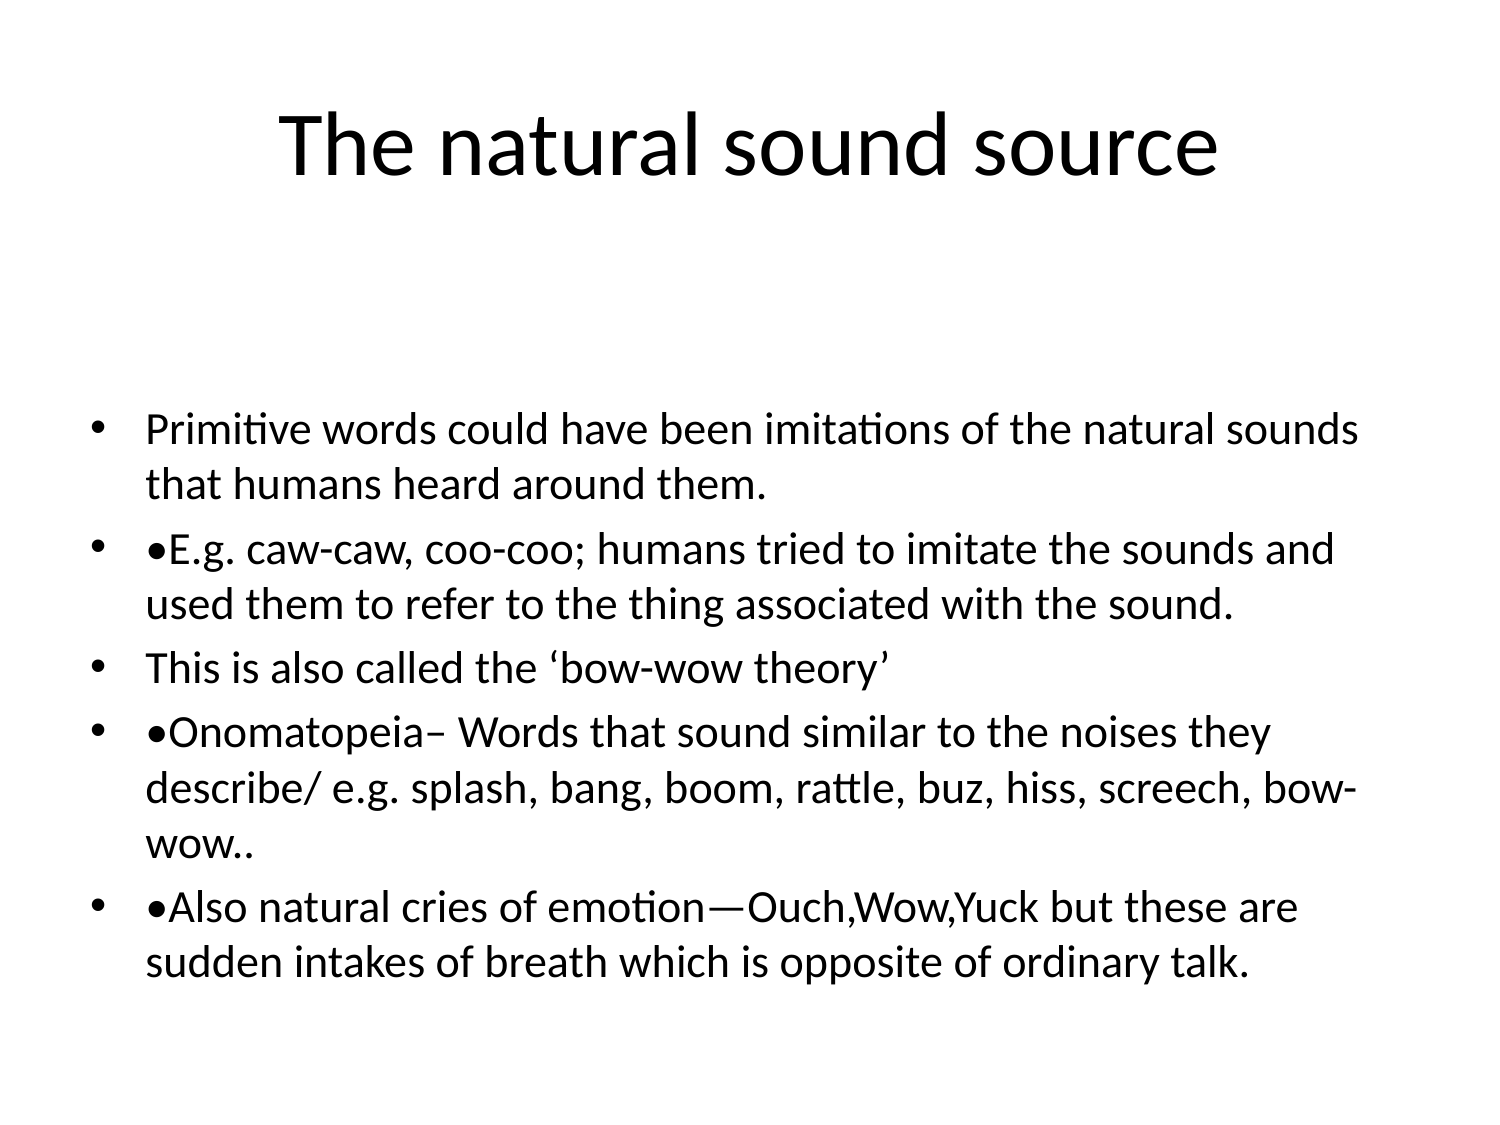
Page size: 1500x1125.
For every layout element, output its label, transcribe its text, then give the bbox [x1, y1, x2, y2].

title The natural sound source [75, 45, 1425, 233]
list Primitive words could have been imitations of the natural sounds that humans heard around them. •E.g. caw-caw, coo-coo; humans tried to imitate the sounds and used them to refer to the thing associated with the sound. This is also called the ‘bow-wow theory’ •Onomatopeia– Words that sound similar to the noises they describe/ e.g. splash, bang, boom, rattle, buz, hiss, screech, bow-wow.. •Also natural cries of emotion—Ouch,Wow,Yuck but these are sudden intakes of breath which is opposite of ordinary talk. [75, 262, 1425, 1005]
